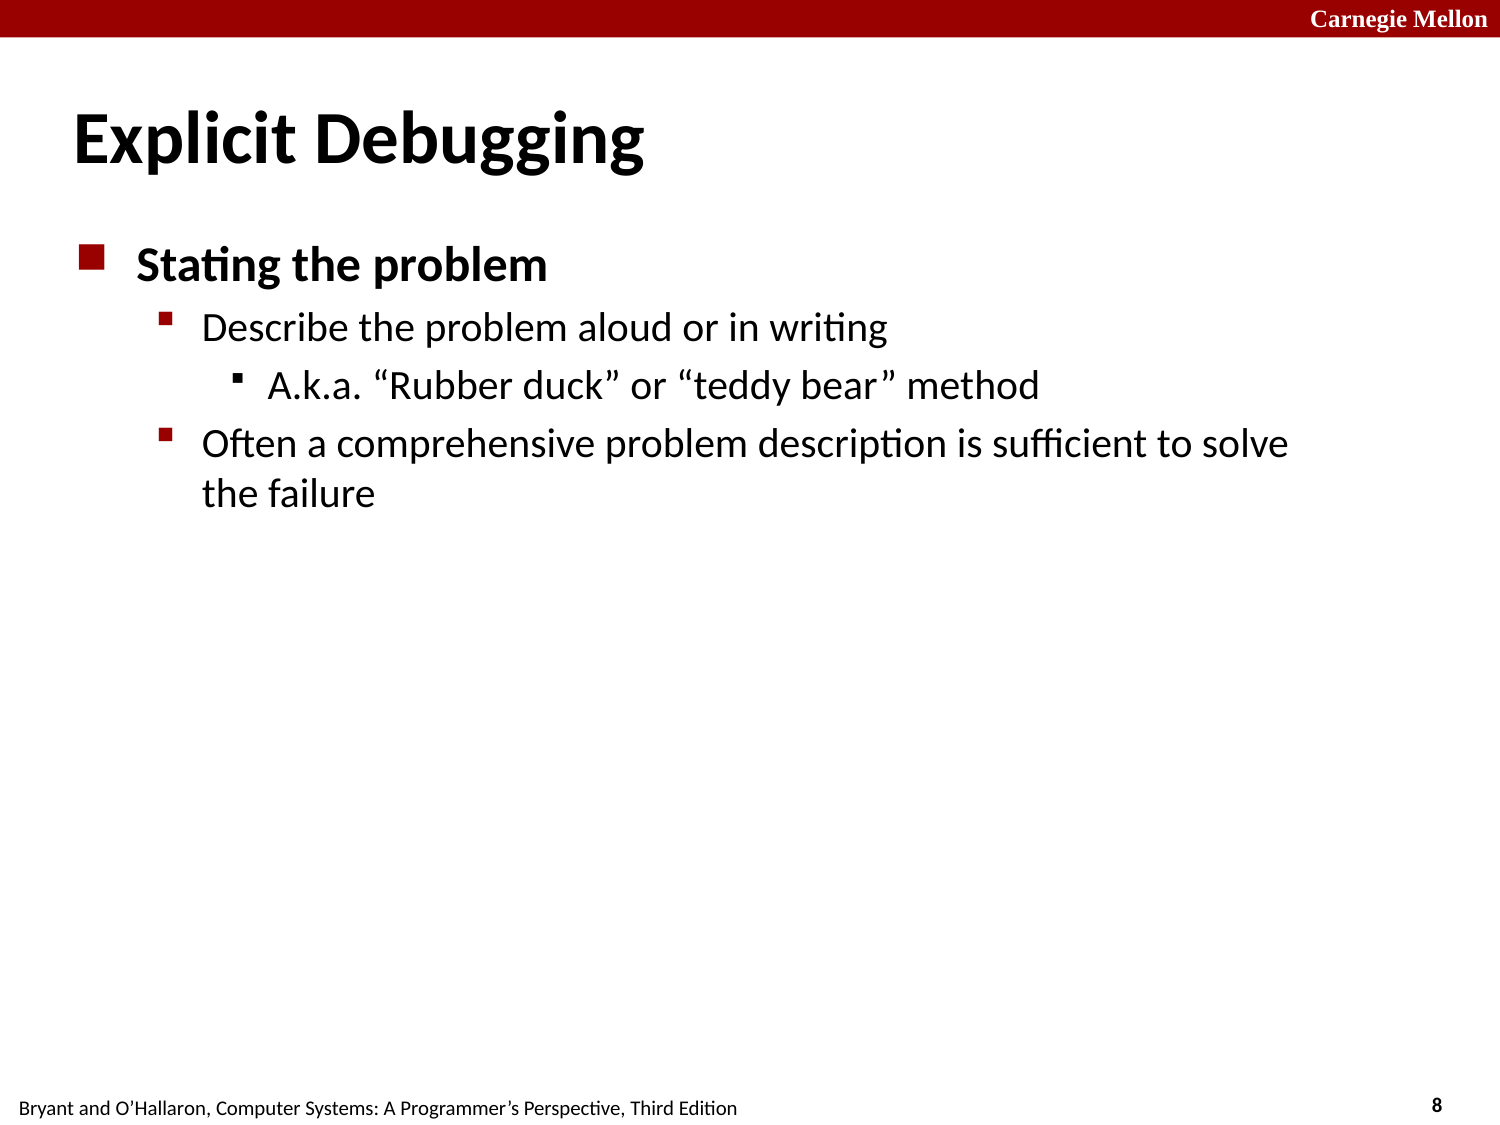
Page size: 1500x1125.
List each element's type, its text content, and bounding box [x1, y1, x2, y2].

list Stating the problem Describe the problem aloud or in writing A.k.a. “Rubber duck” or “teddy bear” method Often a comprehensive problem description is sufficient to solve the failure [64, 223, 1361, 1040]
title Explicit Debugging [58, 71, 1305, 197]
